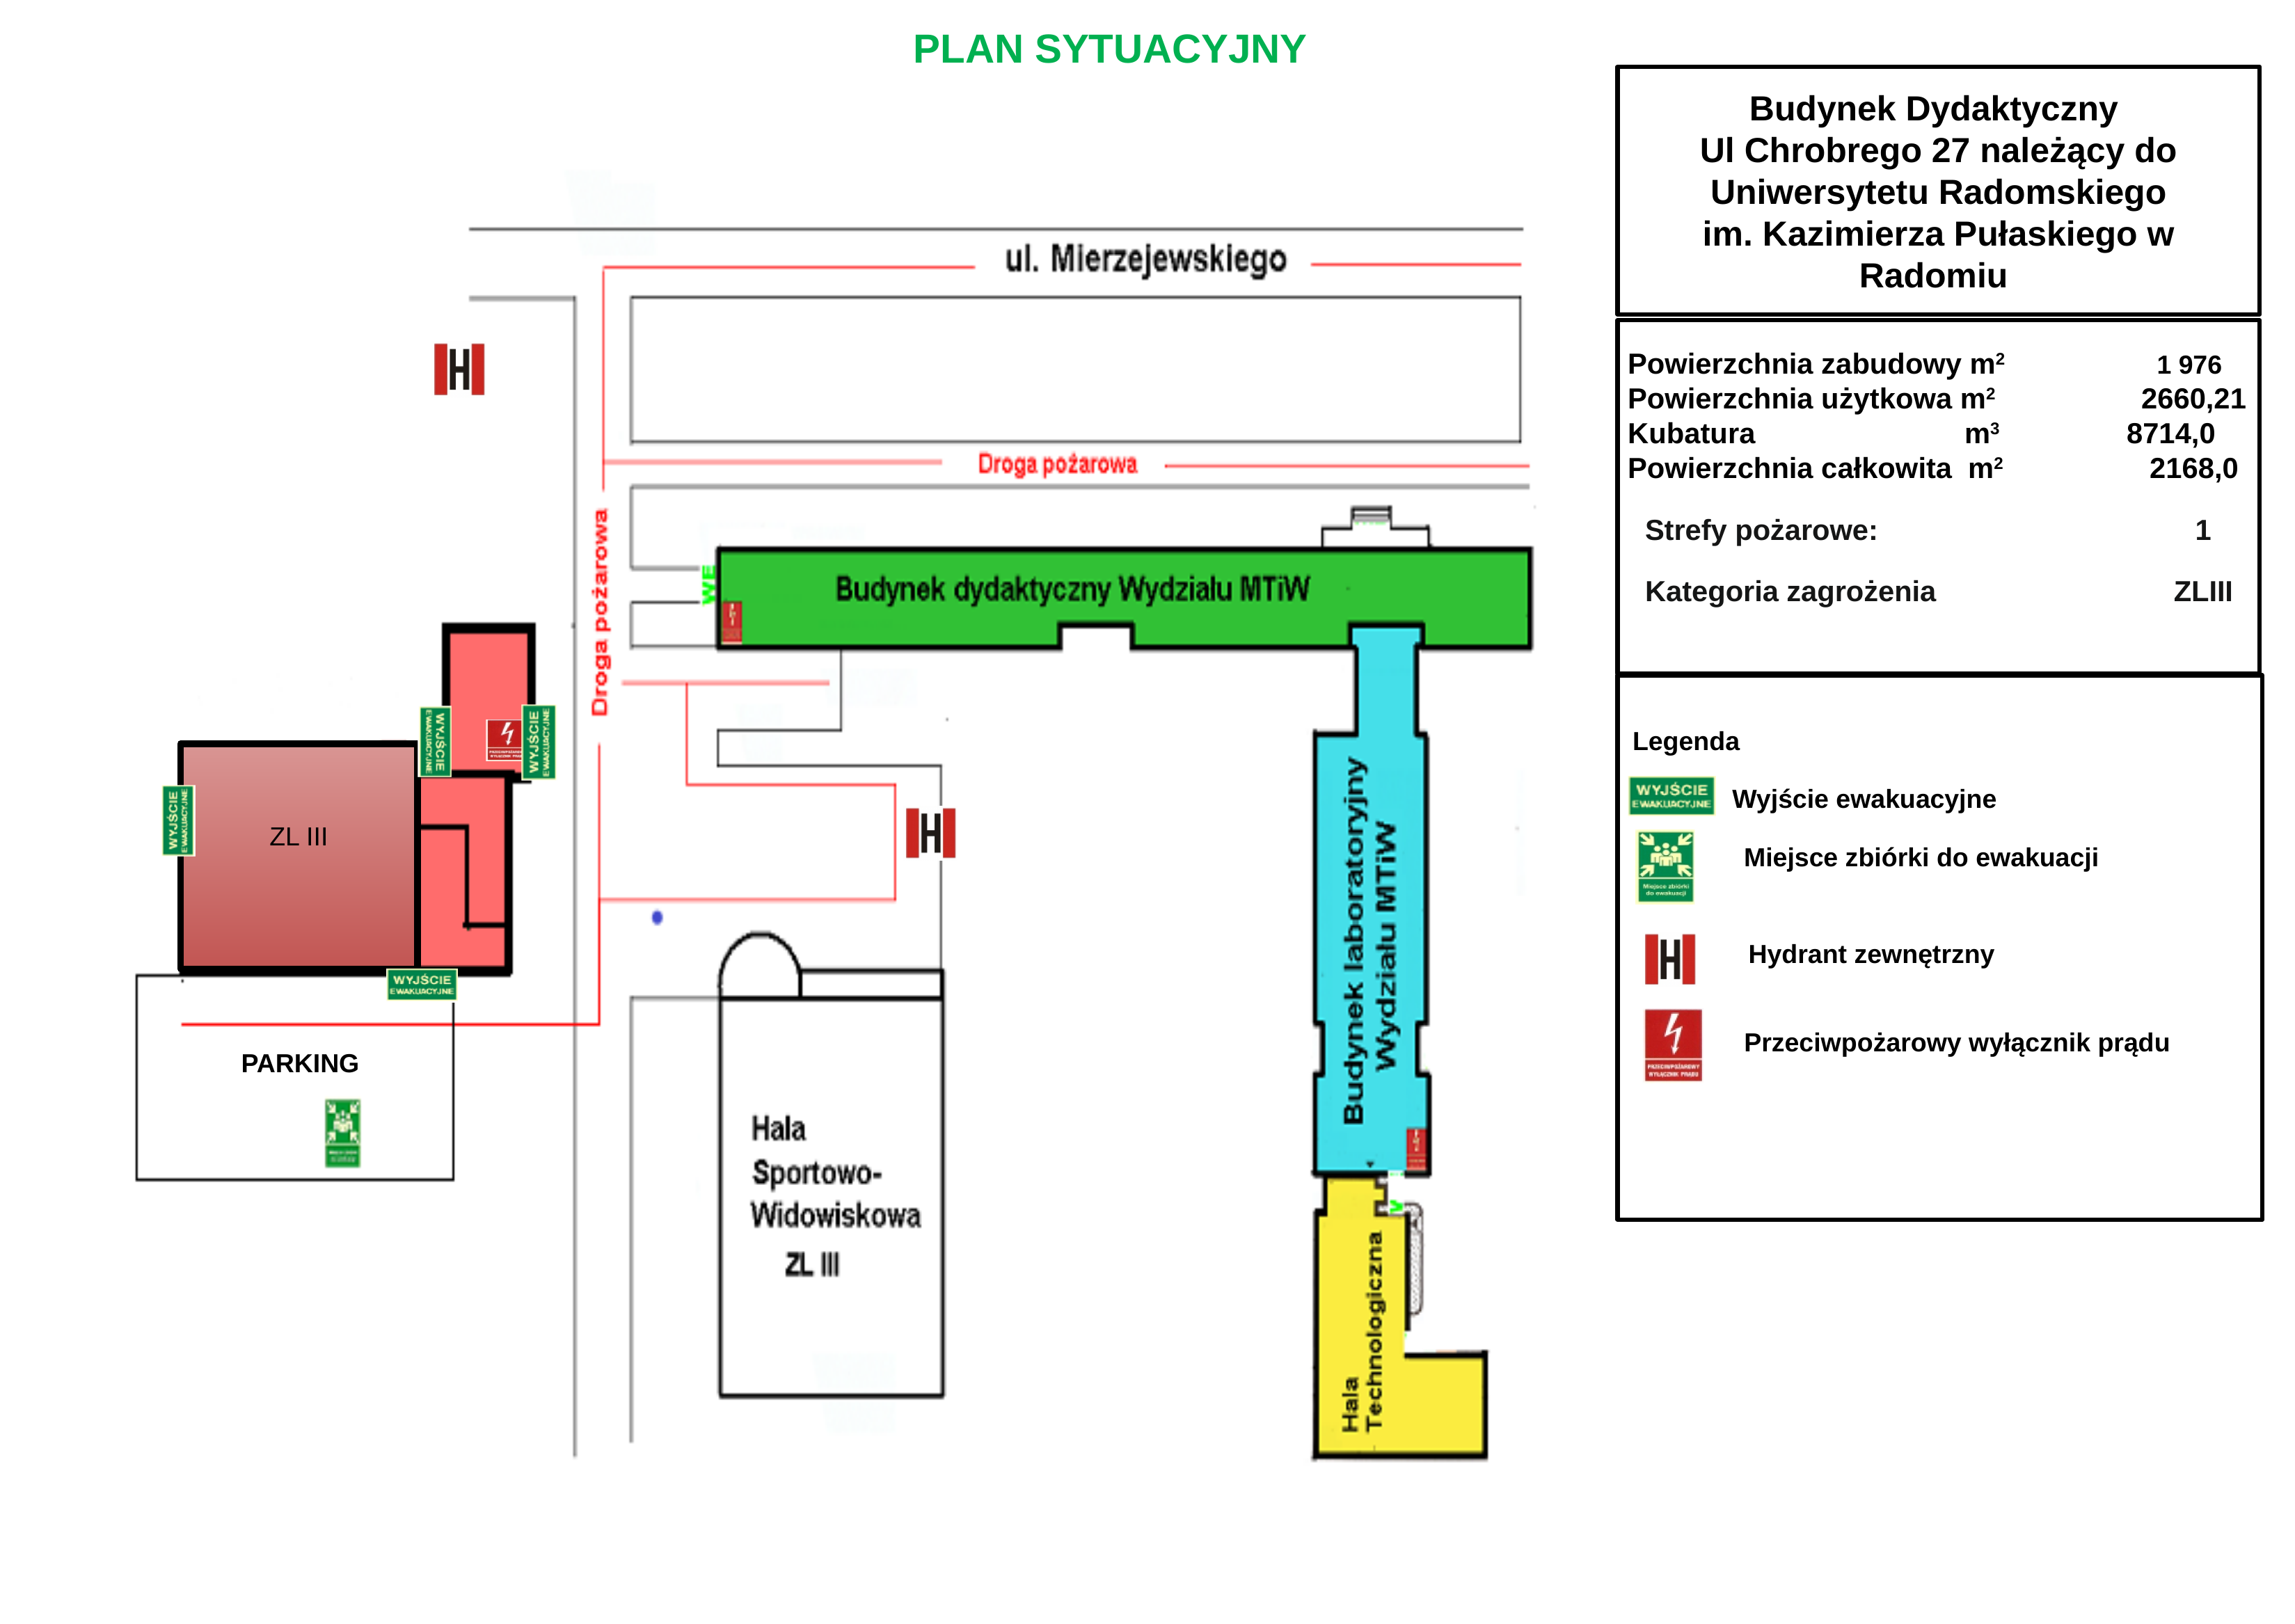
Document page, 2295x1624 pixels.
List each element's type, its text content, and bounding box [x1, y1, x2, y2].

picture [93, 128, 1578, 1566]
text_box Przeciwpożarowy wyłącznik prądu [1733, 1020, 2182, 1062]
text_box Miejsce zbiórki do ewakuacji [1733, 835, 2110, 877]
text_box Budynek Dydaktyczny Ul Chrobrego 27 należący do Uniwersytetu Radomskiego im. Kazimierza Pułaskiego w Radomiu [1616, 65, 2261, 316]
text_box [1635, 829, 1695, 905]
text_box [1642, 1008, 1704, 1083]
text_box [1642, 932, 1697, 987]
picture [1628, 776, 1716, 818]
text_box [1616, 674, 2264, 1221]
text_box Hydrant zewnętrzny [1738, 932, 2025, 974]
text_box PLAN SYTUACYJNY [903, 17, 1328, 77]
text_box Legenda [1622, 719, 1751, 761]
text_box Wyjście ewakuacyjne [1722, 777, 2025, 819]
text_box Powierzchnia zabudowy m2 1 976 Powierzchnia użytkowa m2 2660,21 Kubatura m3 8714,0 Powierzchnia całkowita m2 2168,0 Strefy pożarowe: 1 Kategoria zagrożenia ZLIII [1617, 320, 2260, 674]
